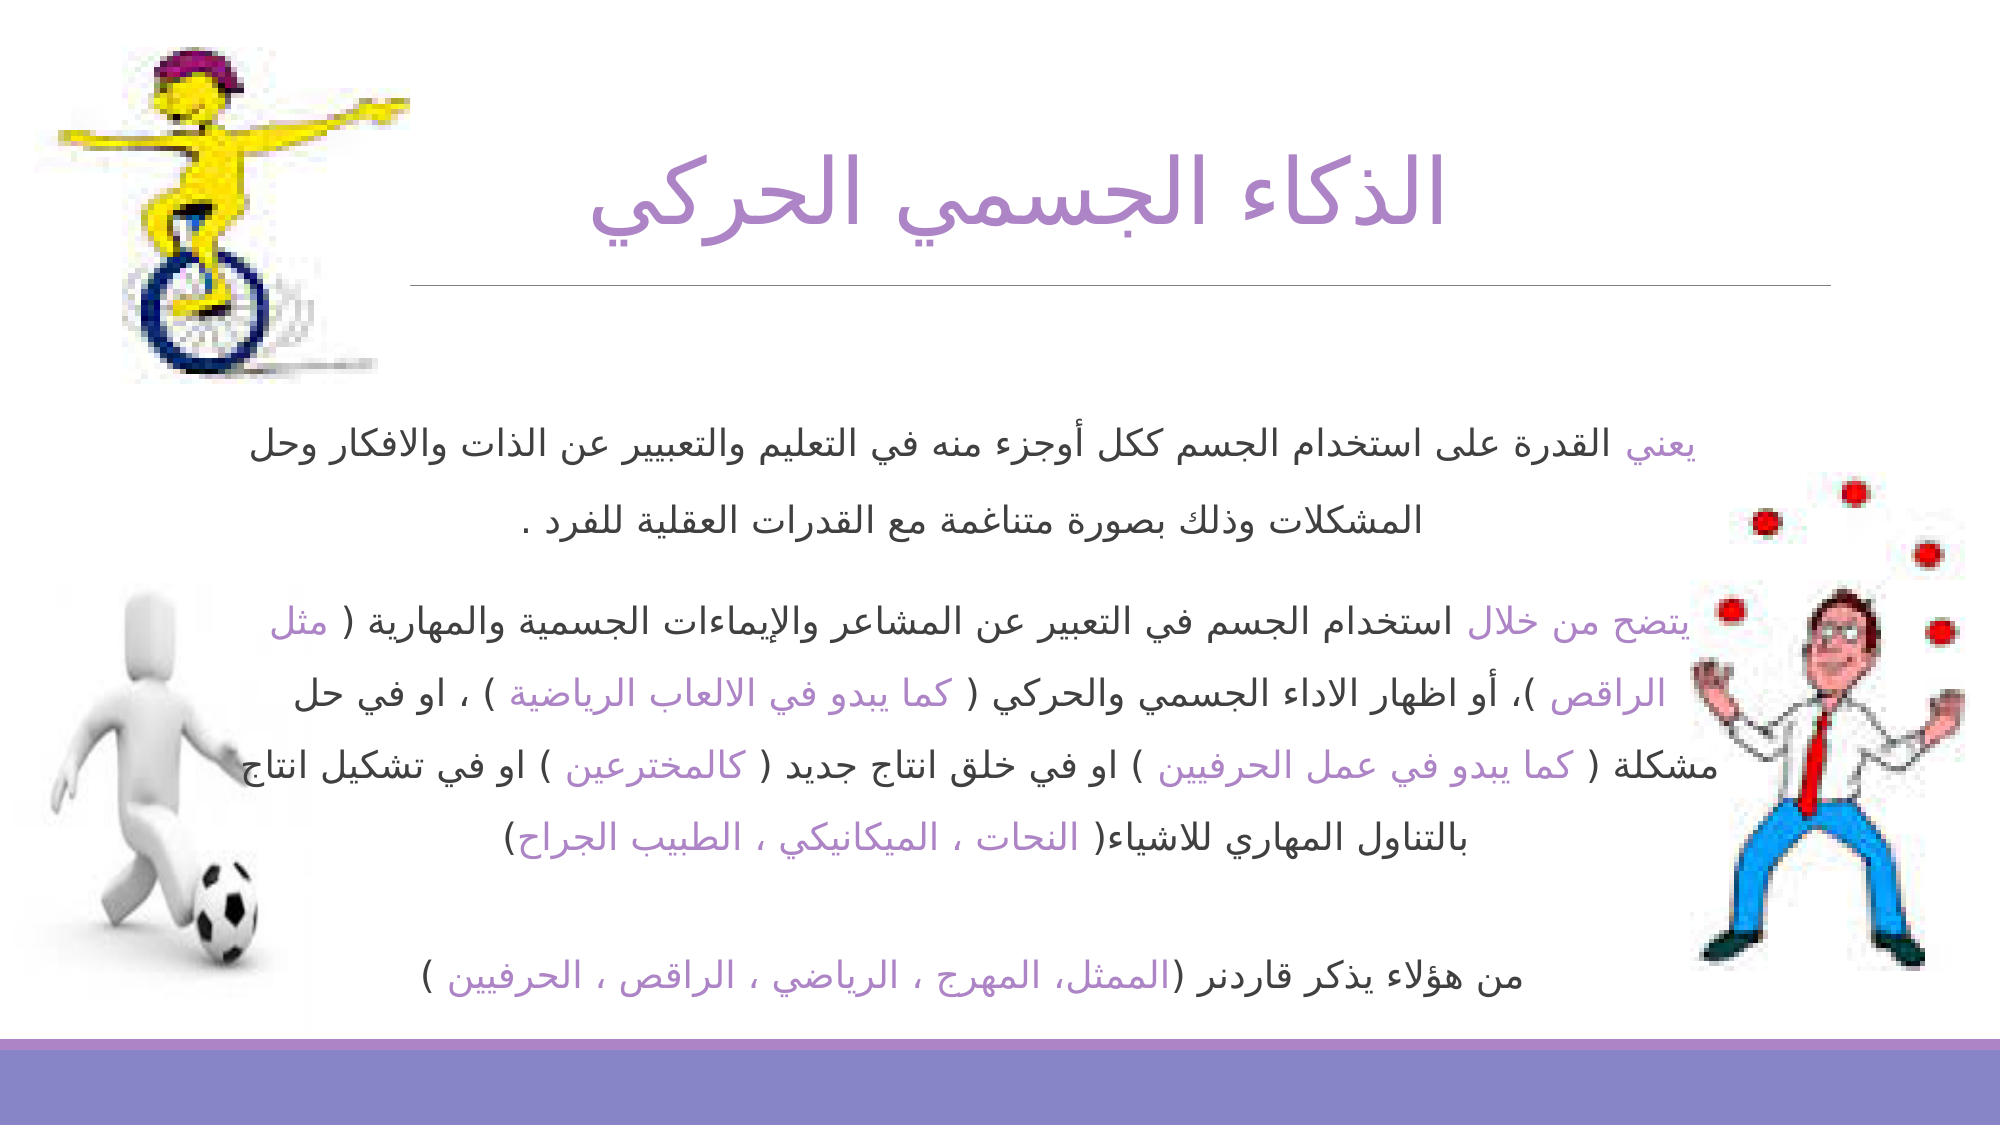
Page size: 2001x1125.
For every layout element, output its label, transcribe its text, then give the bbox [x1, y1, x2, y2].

list يعني القدرة على استخدام الجسم ككل أوجزء منه في التعليم والتعبيير عن الذات والافكار وحل المشكلات وذلك بصورة متناغمة مع القدرات العقلية للفرد . يتضح من خلال استخدام الجسم في التعبير عن المشاعر والإيماءات الجسمية والمهارية ( مثل الراقص )، أو اظهار الاداء الجسمي والحركي ( كما يبدو في الالعاب الرياضية ) ، او في حل مشكلة ( كما يبدو في عمل الحرفيين ) او في خلق انتاج جديد ( كالمخترعين ) او في تشكيل انتاج بالتناول المهاري للاشياء( النحات ، الميكانيكي ، الطبيب الجراح) من هؤلاء يذكر قاردنر (الممثل، المهرج ، الرياضي ، الراقص ، الحرفيين ) [239, 310, 1721, 971]
picture [12, 559, 314, 1032]
title الذكاء الجسمي الحركي [417, 47, 1830, 251]
picture [1690, 471, 1970, 972]
picture [33, 46, 411, 399]
